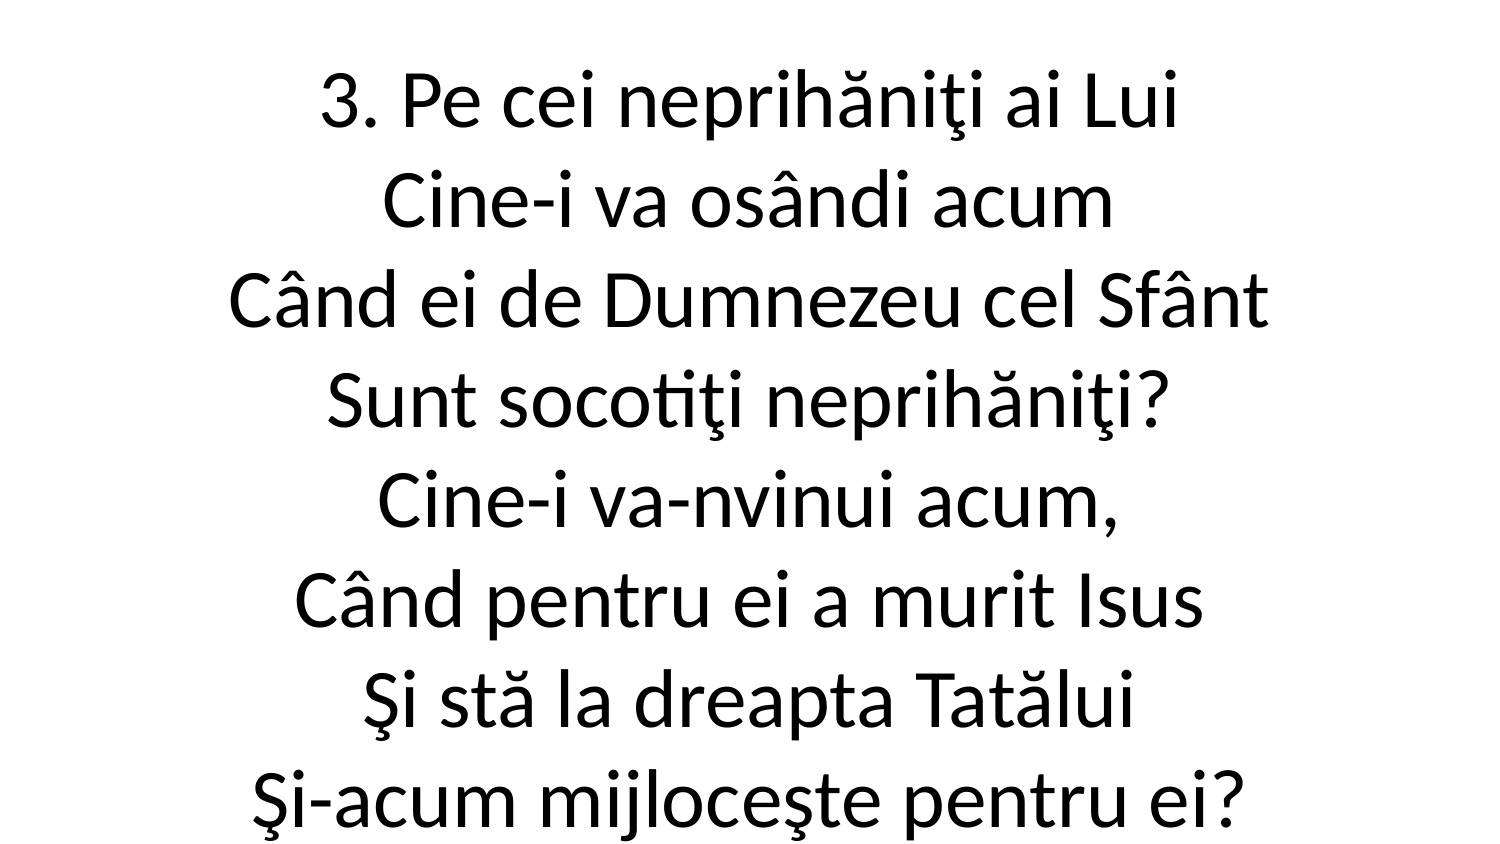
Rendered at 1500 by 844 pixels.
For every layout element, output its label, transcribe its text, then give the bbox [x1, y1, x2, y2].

text_box 3. Pe cei neprihăniţi ai Lui Cine-i va osândi acum Când ei de Dumnezeu cel Sfânt Sunt socotiţi neprihăniţi? Cine-i va-nvinui acum, Când pentru ei a murit Isus Şi stă la dreapta Tatălui Şi-acum mijloceşte pentru ei? [213, 0, 1286, 844]
